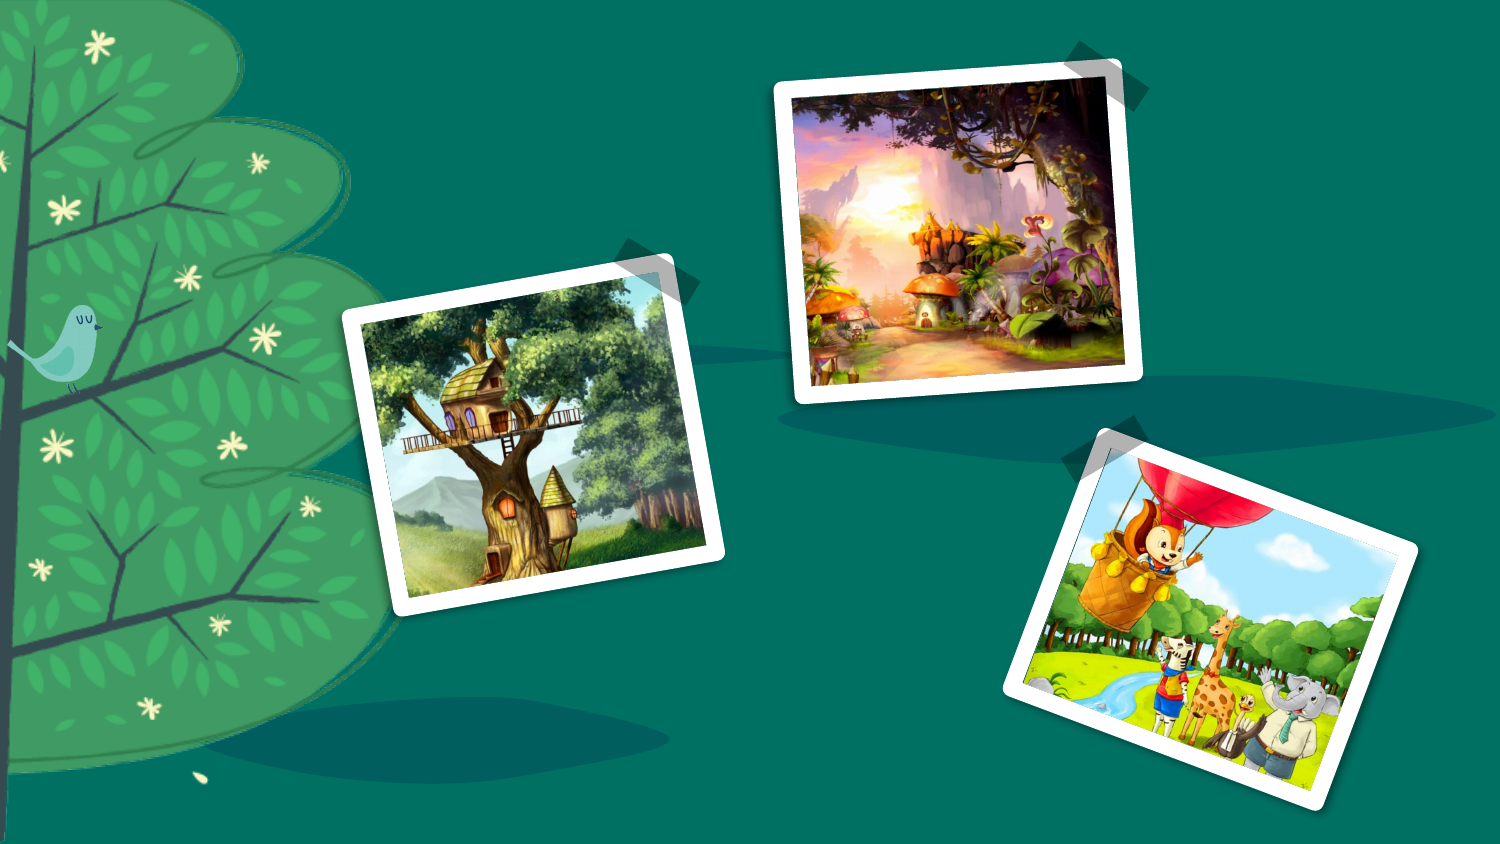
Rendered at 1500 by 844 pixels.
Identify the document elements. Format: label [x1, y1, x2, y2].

picture [1024, 455, 1398, 790]
text_box [611, 235, 703, 308]
picture [792, 79, 1125, 386]
text_box [1059, 413, 1151, 485]
picture [0, 0, 706, 844]
text_box [1061, 39, 1152, 114]
